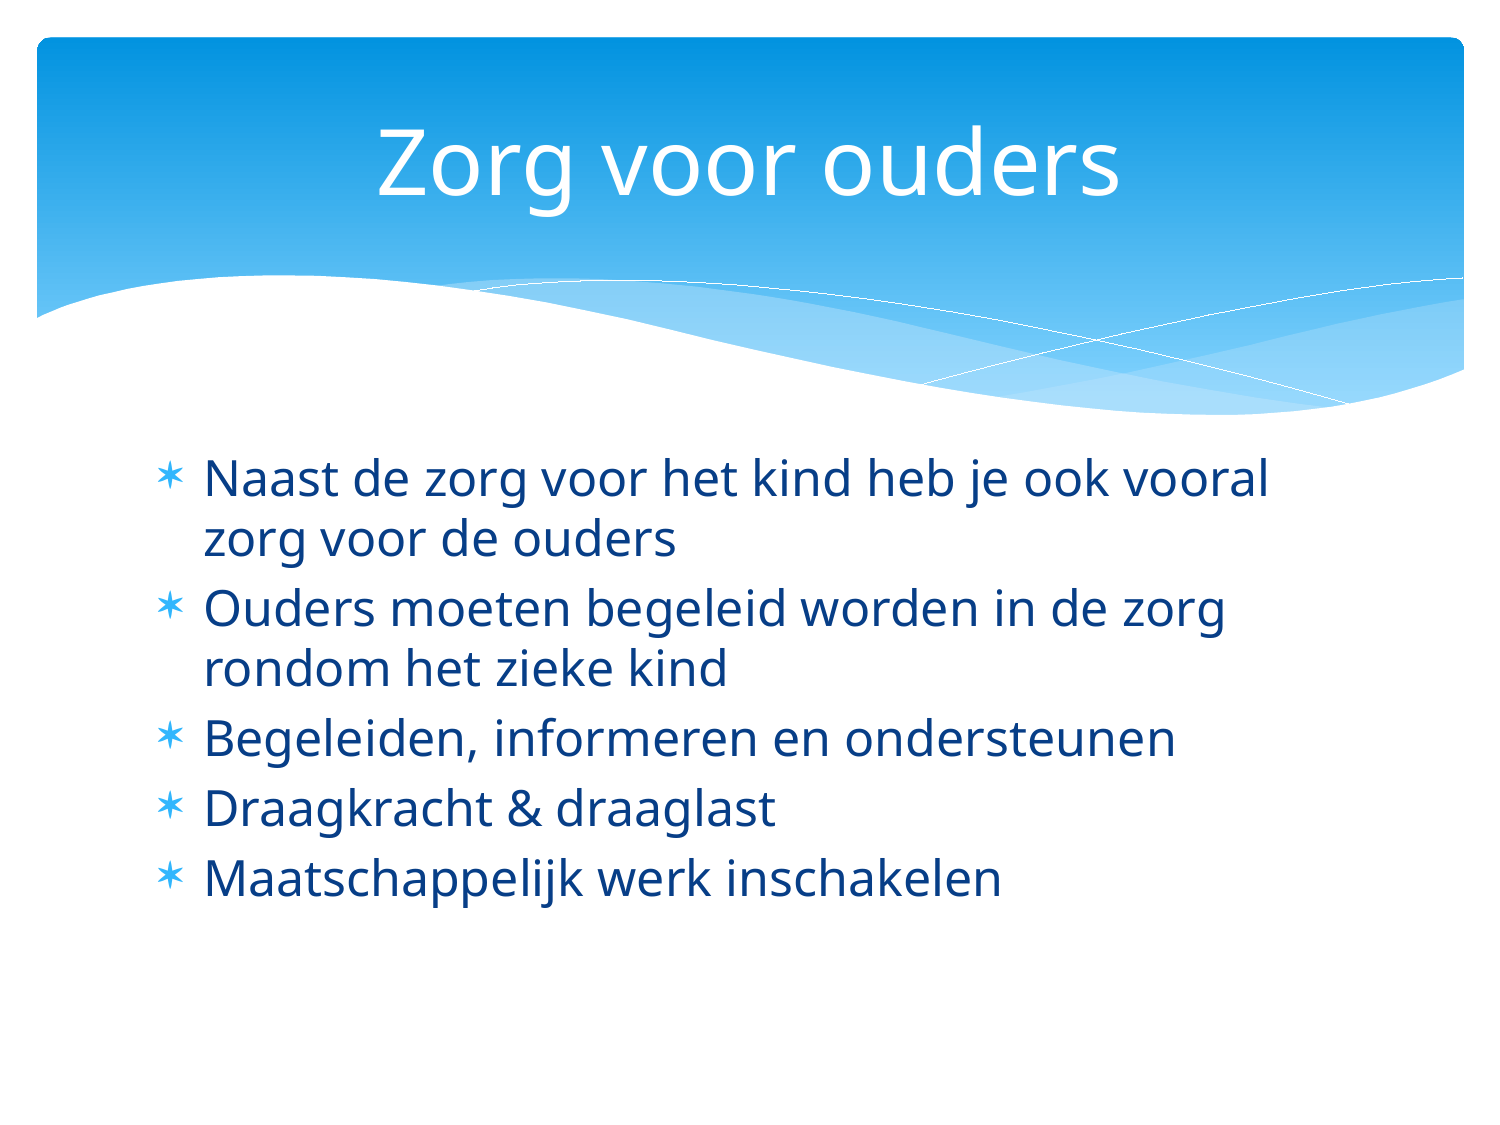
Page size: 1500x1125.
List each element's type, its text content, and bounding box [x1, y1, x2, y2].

title Zorg voor ouders [75, 55, 1425, 261]
list Naast de zorg voor het kind heb je ook vooral zorg voor de ouders Ouders moeten begeleid worden in de zorg rondom het zieke kind Begeleiden, informeren en ondersteunen Draagkracht & draaglast Maatschappelijk werk inschakelen [143, 438, 1359, 1005]
